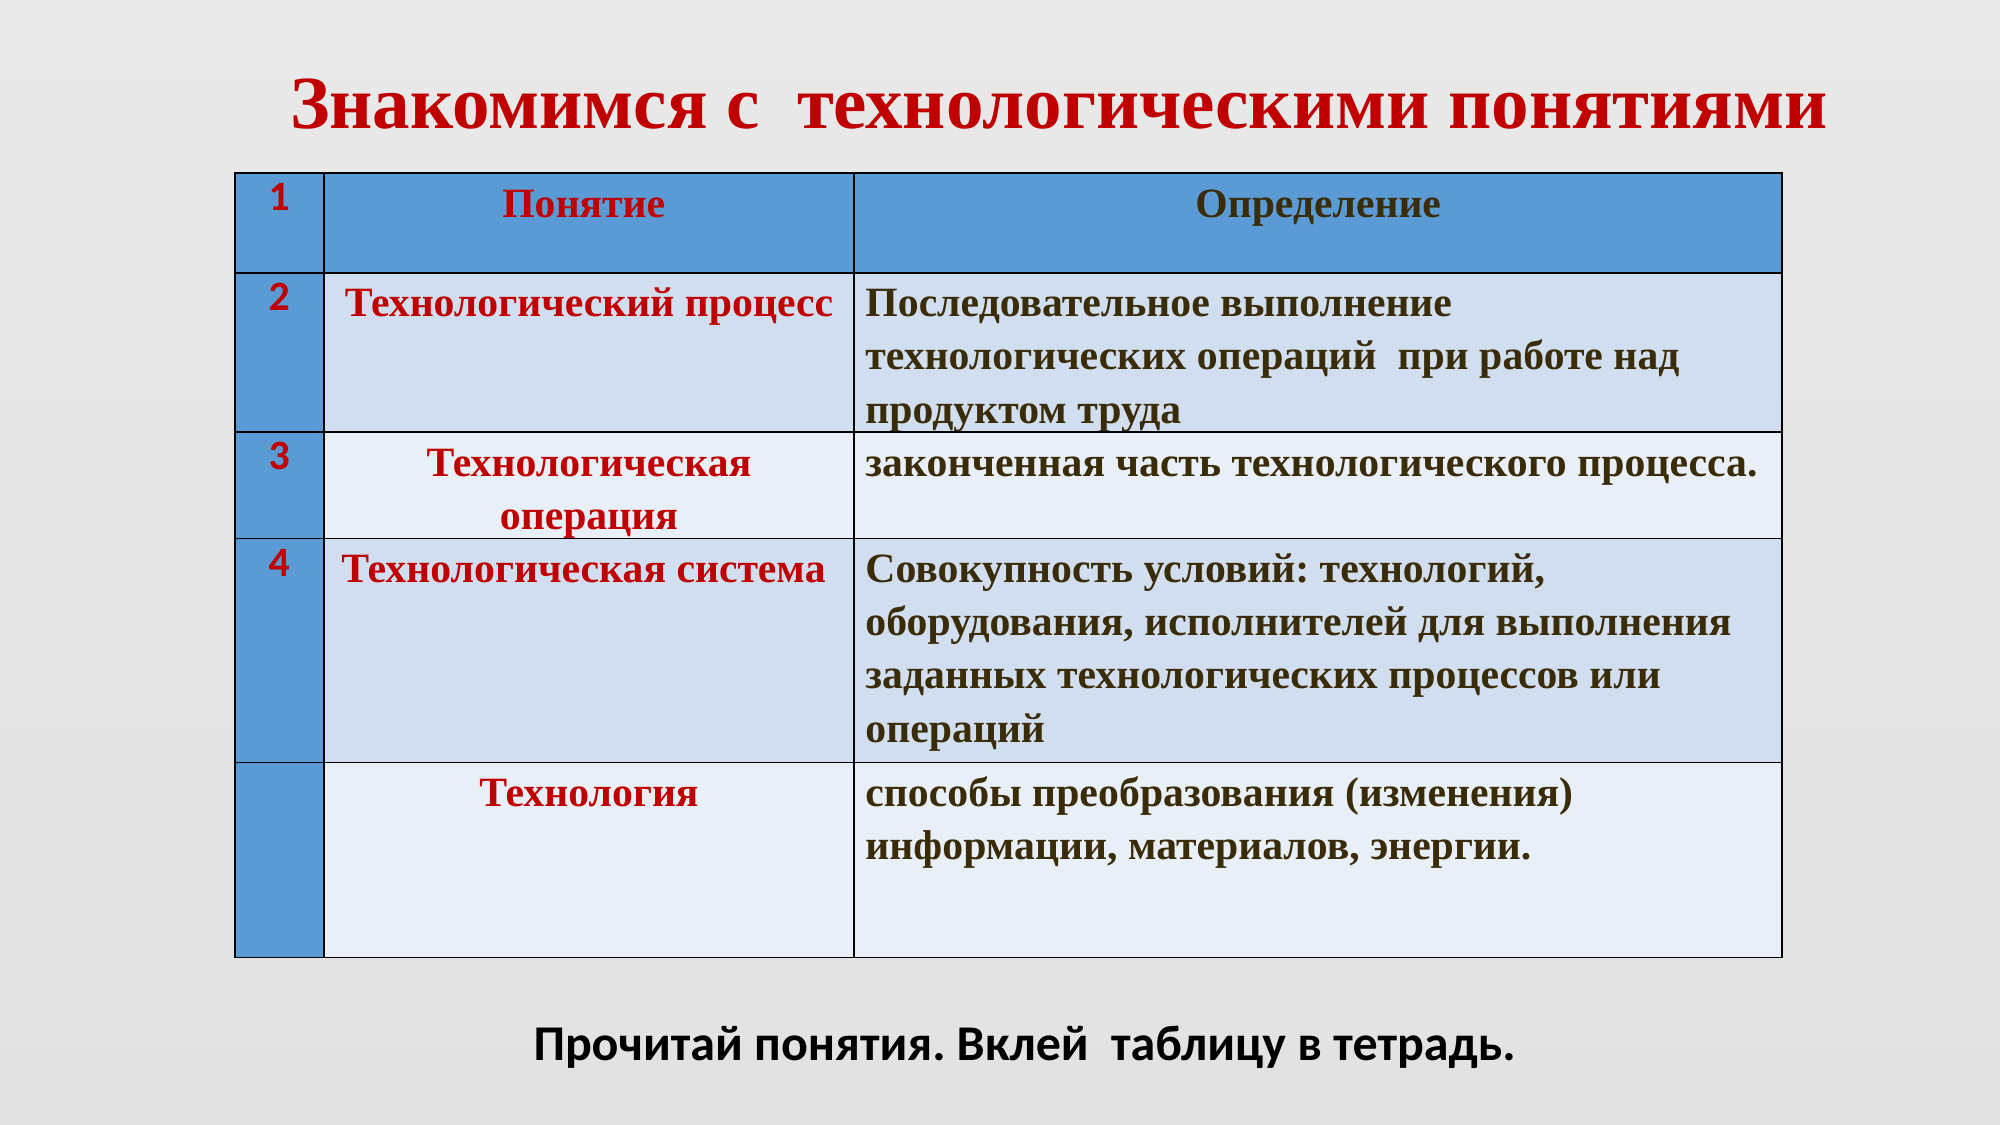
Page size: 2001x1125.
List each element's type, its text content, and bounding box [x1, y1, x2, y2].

table_cell законченная часть технологического процесса. [855, 433, 1781, 538]
table_header Определение [855, 174, 1781, 272]
table_cell Совокупность условий: технологий, оборудования, исполнителей для выполнения заданных технологических процессов или операций [855, 539, 1781, 762]
table_cell 3 [236, 433, 323, 538]
table_cell 4 [236, 539, 323, 762]
text_box Знакомимся с технологическими понятиями [275, 46, 1844, 151]
table_cell Последовательное выполнение технологических операций при работе над продуктом труда [855, 274, 1781, 431]
table_cell Технология [325, 763, 853, 957]
table_cell Технологическая операция [325, 433, 853, 538]
table_header Понятие [325, 174, 853, 272]
table_cell Технологическая система [325, 539, 853, 762]
table_cell Технологический процесс [325, 274, 853, 431]
table_cell [236, 763, 323, 957]
text_box Прочитай понятия. Вклей таблицу в тетрадь. [518, 1002, 1531, 1078]
table_cell 2 [236, 274, 323, 431]
table_header 1 [236, 174, 323, 272]
table_cell способы преобразования (изменения) информации, материалов, энергии. [855, 763, 1781, 957]
